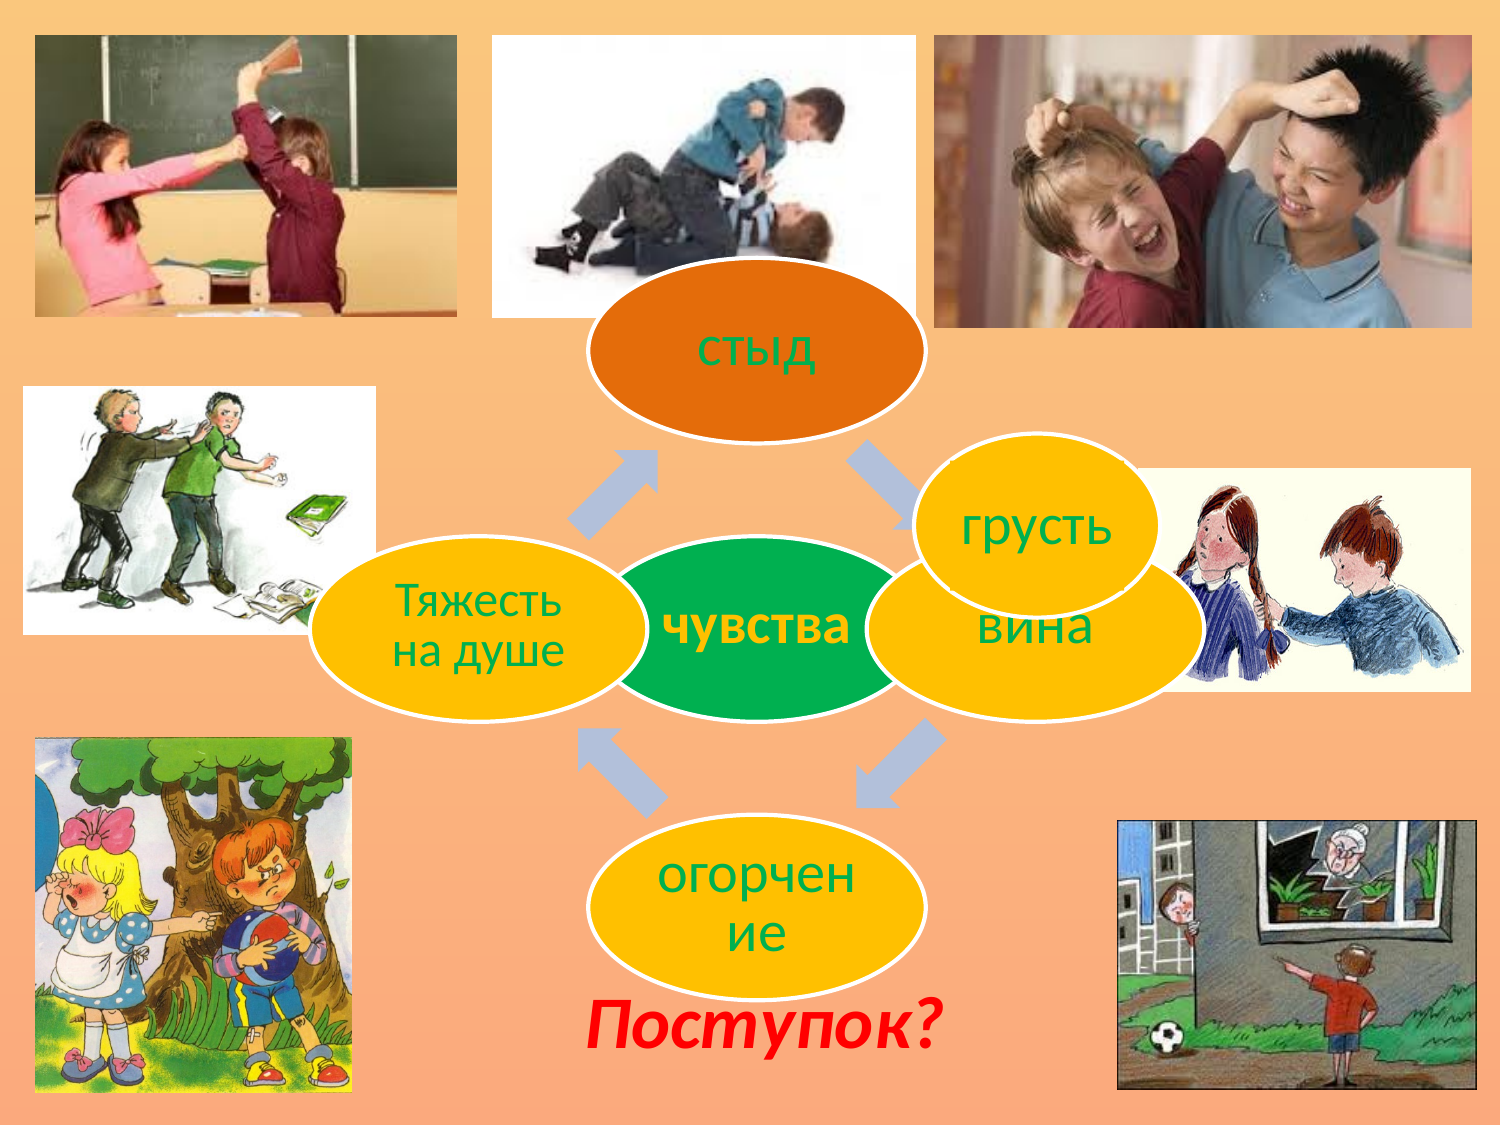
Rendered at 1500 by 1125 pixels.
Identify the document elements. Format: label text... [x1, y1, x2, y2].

picture [1116, 820, 1477, 1091]
picture [34, 34, 458, 317]
picture [1433, 468, 1471, 692]
picture [34, 737, 352, 1093]
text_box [913, 433, 1161, 618]
picture [934, 34, 1472, 329]
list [81, 257, 1433, 1001]
picture [491, 34, 916, 257]
picture [23, 386, 81, 635]
title Поступок? [539, 1010, 992, 1100]
